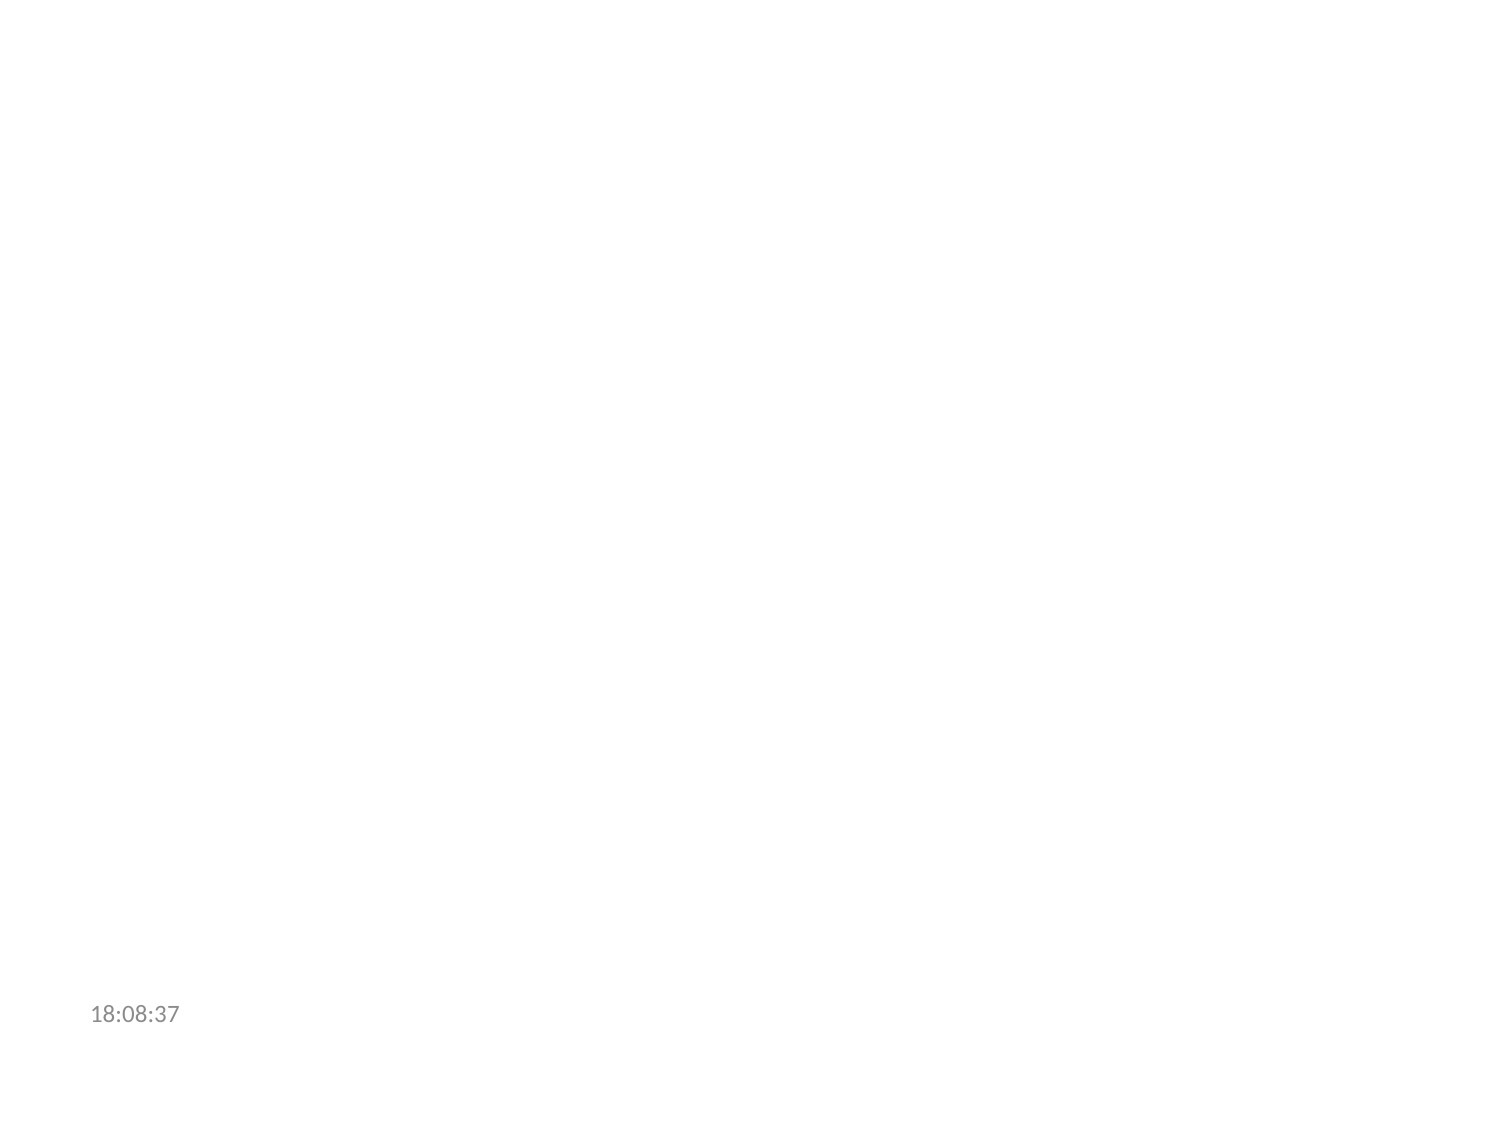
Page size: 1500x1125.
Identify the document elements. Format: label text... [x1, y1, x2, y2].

text_box 15:35:09 [75, 982, 425, 1043]
